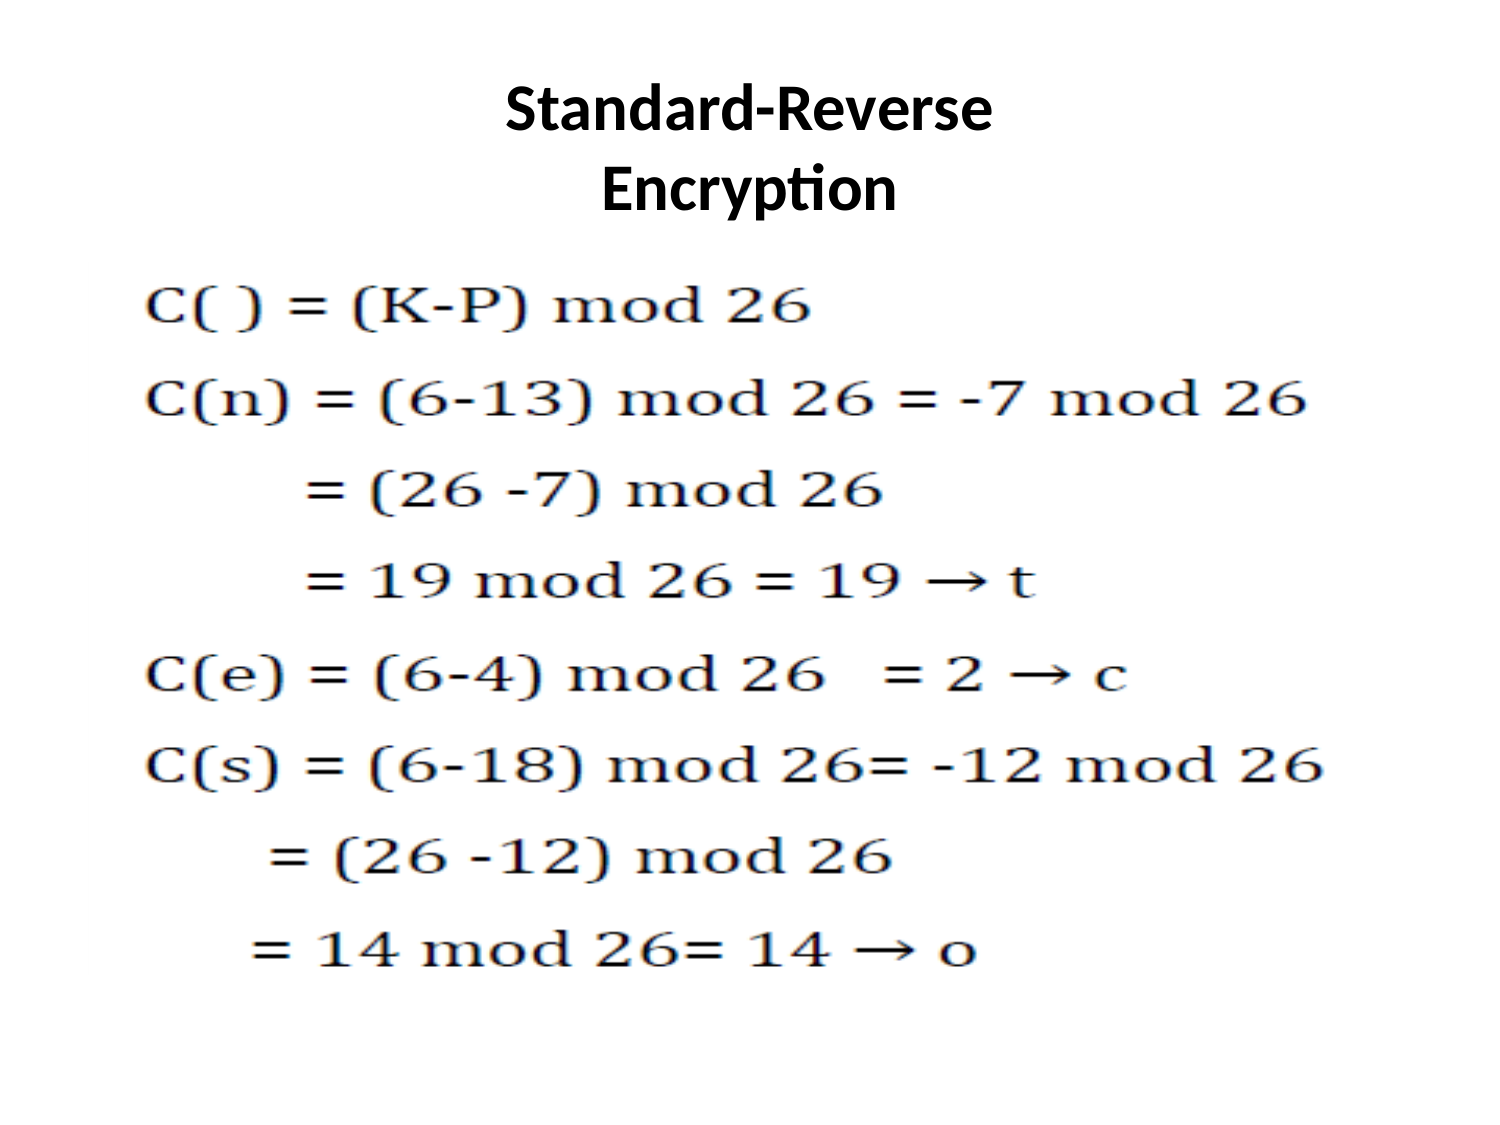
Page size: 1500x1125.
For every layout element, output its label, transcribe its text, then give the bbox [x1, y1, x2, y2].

title Standard-Reverse Encryption [75, 24, 1425, 263]
picture [87, 262, 1426, 976]
